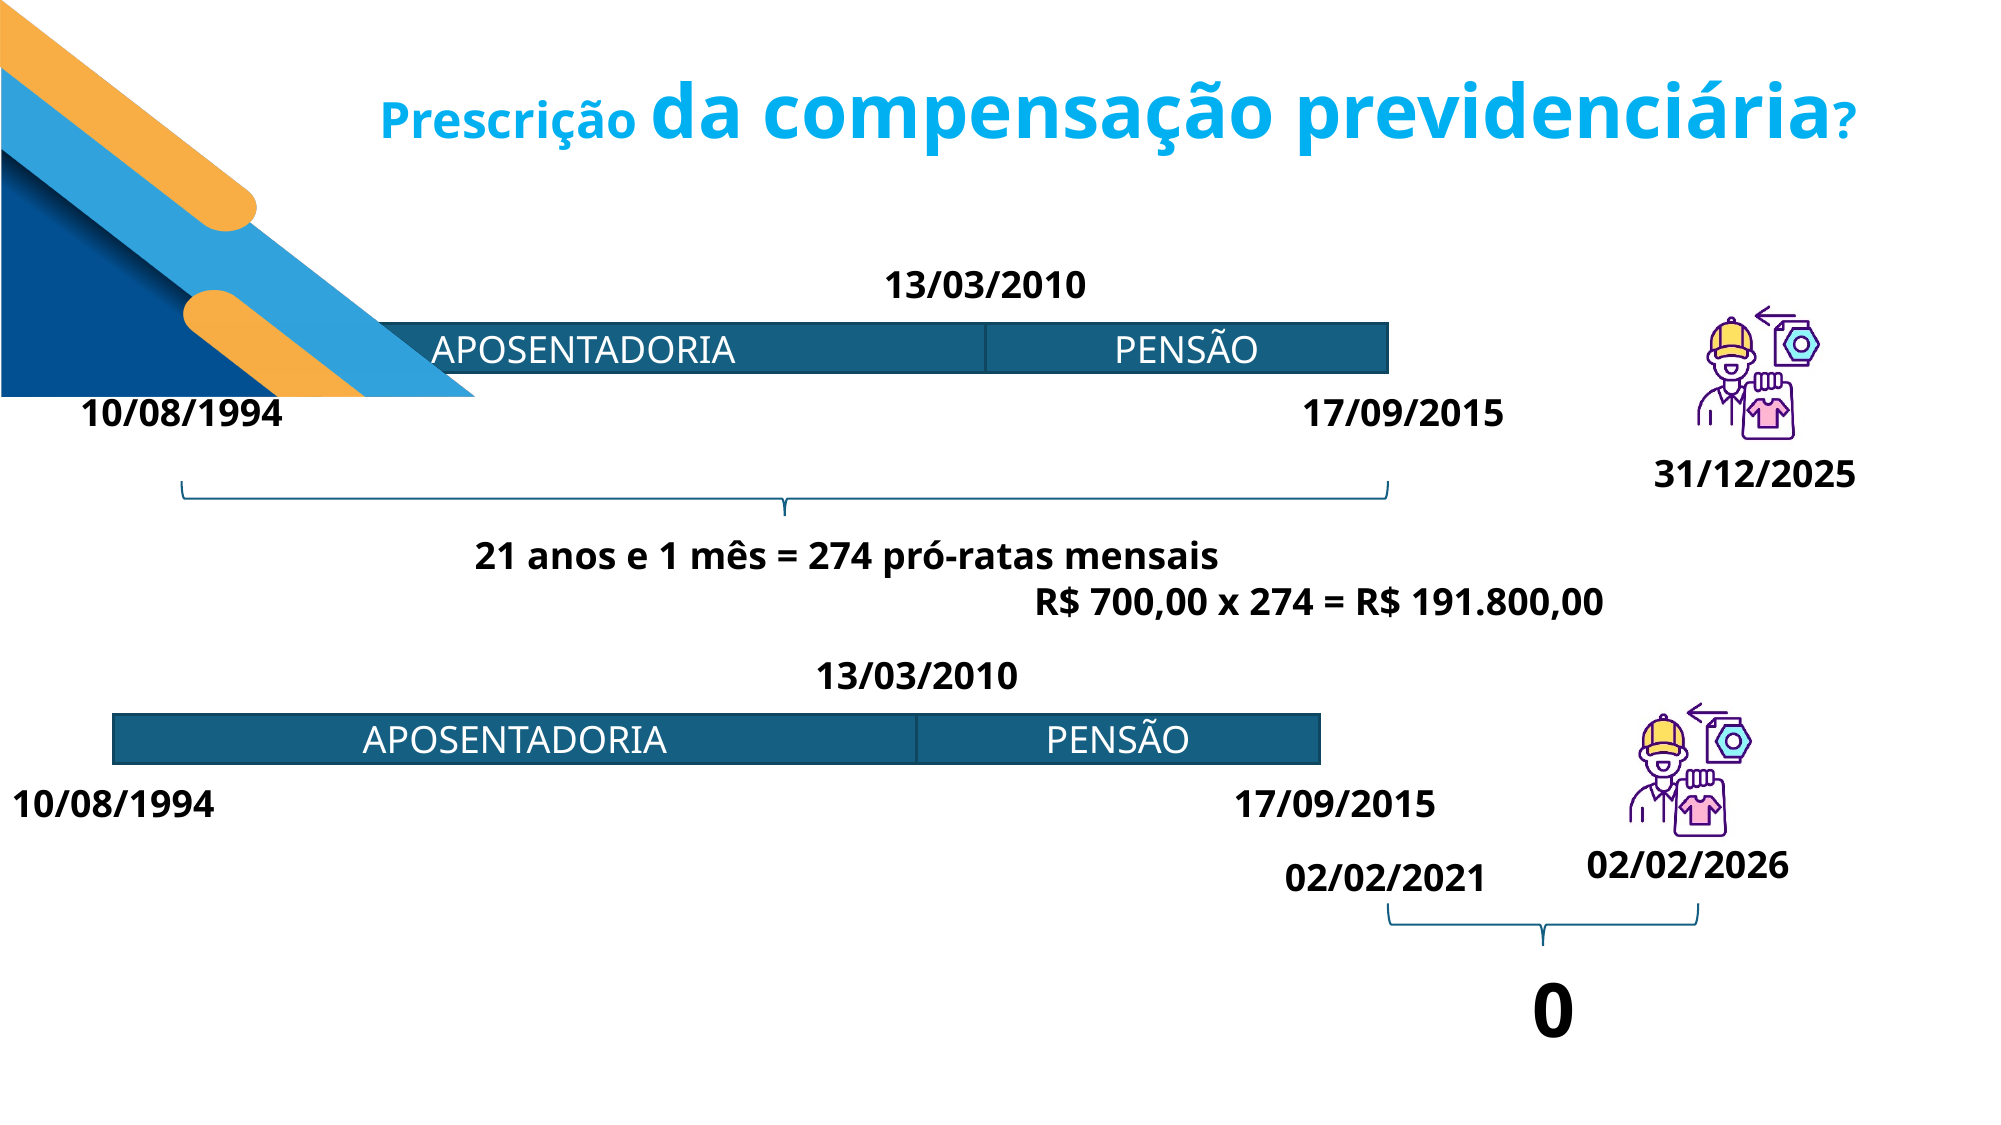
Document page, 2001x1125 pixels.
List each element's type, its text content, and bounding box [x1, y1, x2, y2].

text_box Prescrição da compensação previdenciária? [475, 55, 1872, 161]
text_box 10/08/1994 [0, 772, 230, 833]
text_box 02/02/2021 [1270, 846, 1503, 906]
text_box [0, 0, 475, 397]
text_box 13/03/2010 [868, 253, 1102, 314]
text_box 17/09/2015 [1287, 381, 1520, 442]
text_box PENSÃO [984, 322, 1389, 374]
text_box [1386, 903, 1700, 946]
text_box 10/08/1994 [65, 397, 298, 442]
text_box R$ 700,00 x 274 = R$ 191.800,00 [1019, 570, 1620, 631]
text_box 0 [1517, 955, 1590, 1060]
text_box 17/09/2015 [1218, 772, 1452, 833]
text_box PENSÃO [915, 713, 1321, 765]
text_box 02/02/2026 [1571, 833, 1805, 893]
text_box APOSENTADORIA [112, 713, 915, 765]
text_box 21 anos e 1 mês = 274 pró-ratas mensais [459, 524, 1235, 584]
picture [1649, 264, 1867, 482]
text_box [180, 481, 1389, 517]
text_box 13/03/2010 [800, 644, 1034, 705]
text_box 31/12/2025 [1638, 442, 1872, 503]
text_box APOSENTADORIA [475, 322, 984, 374]
picture [1581, 661, 1759, 846]
